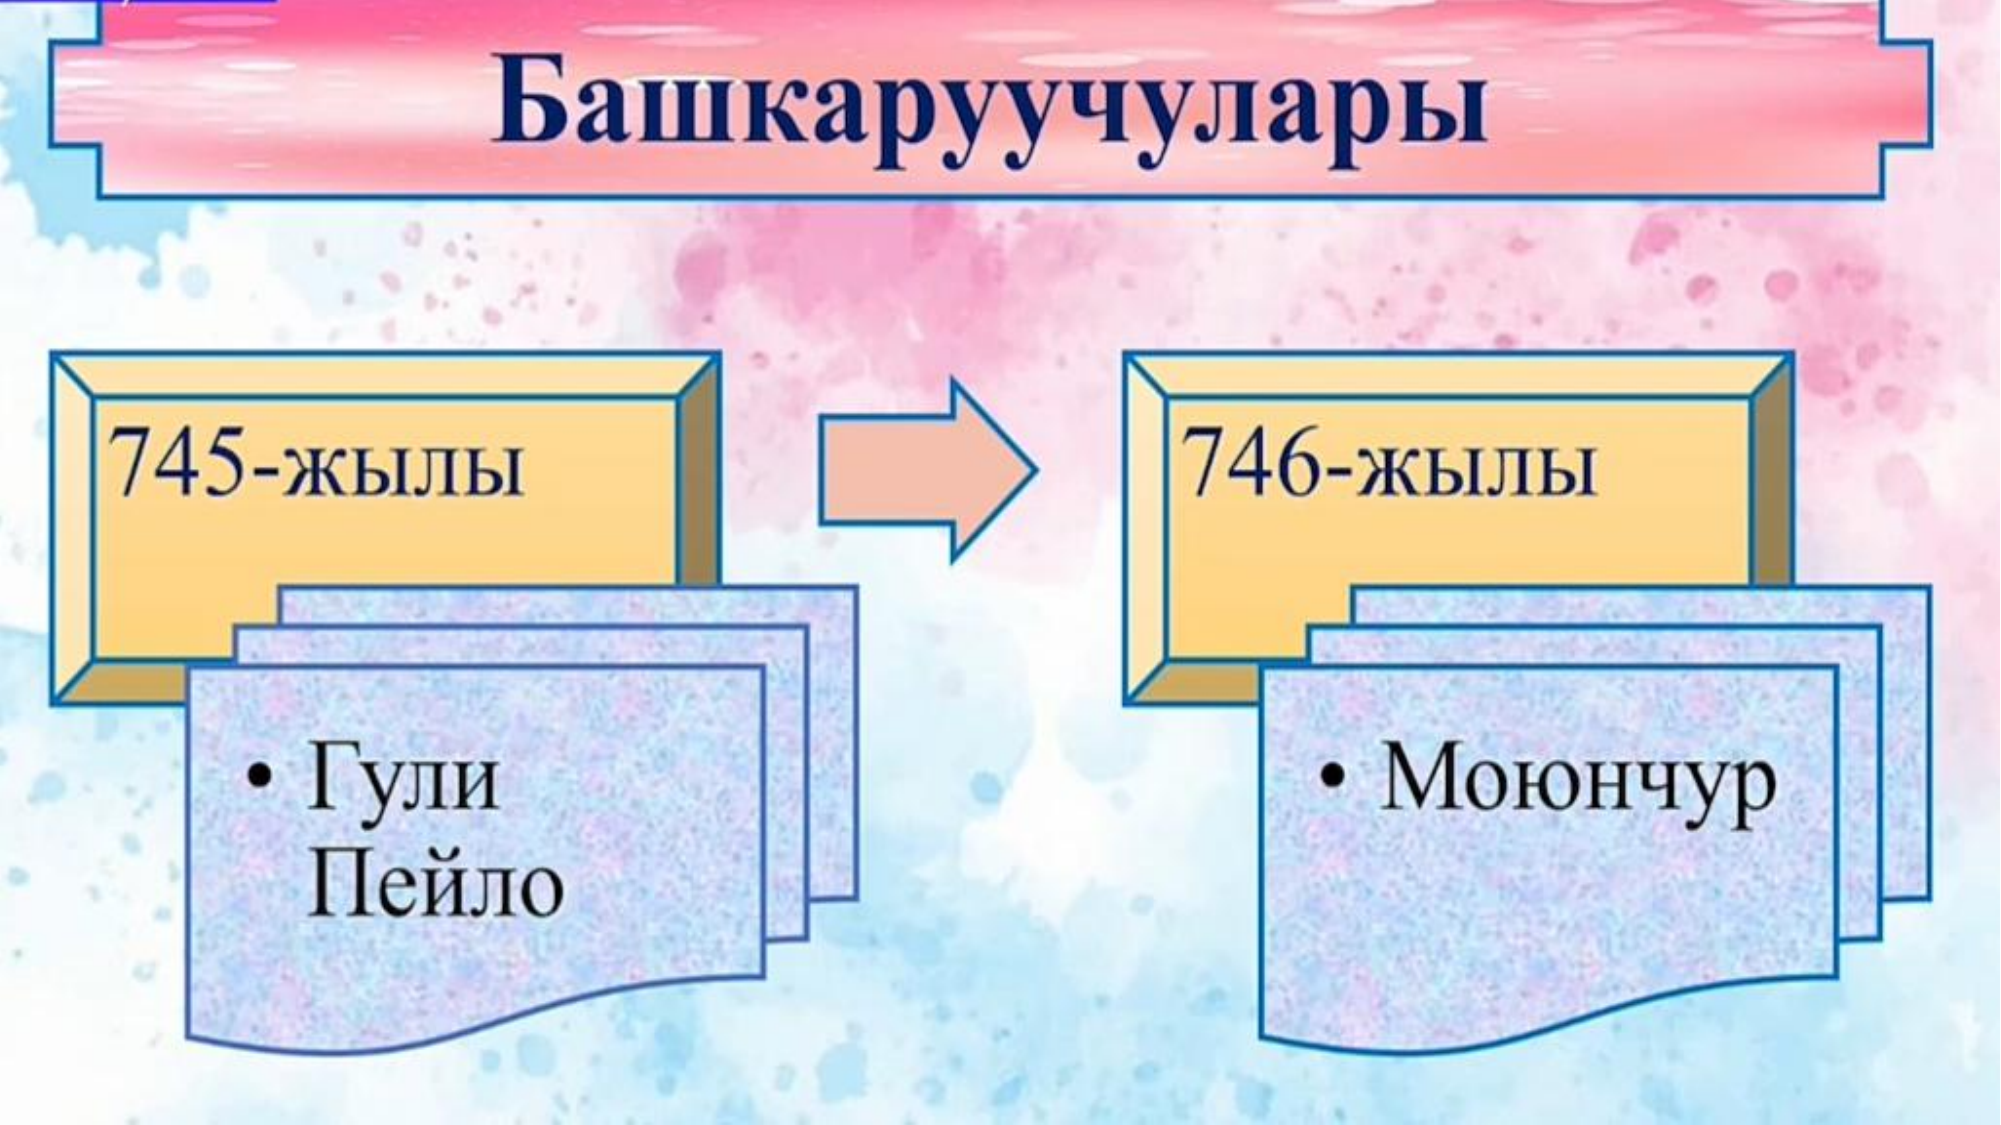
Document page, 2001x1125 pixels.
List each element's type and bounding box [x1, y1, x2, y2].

list [0, 0, 2000, 1125]
